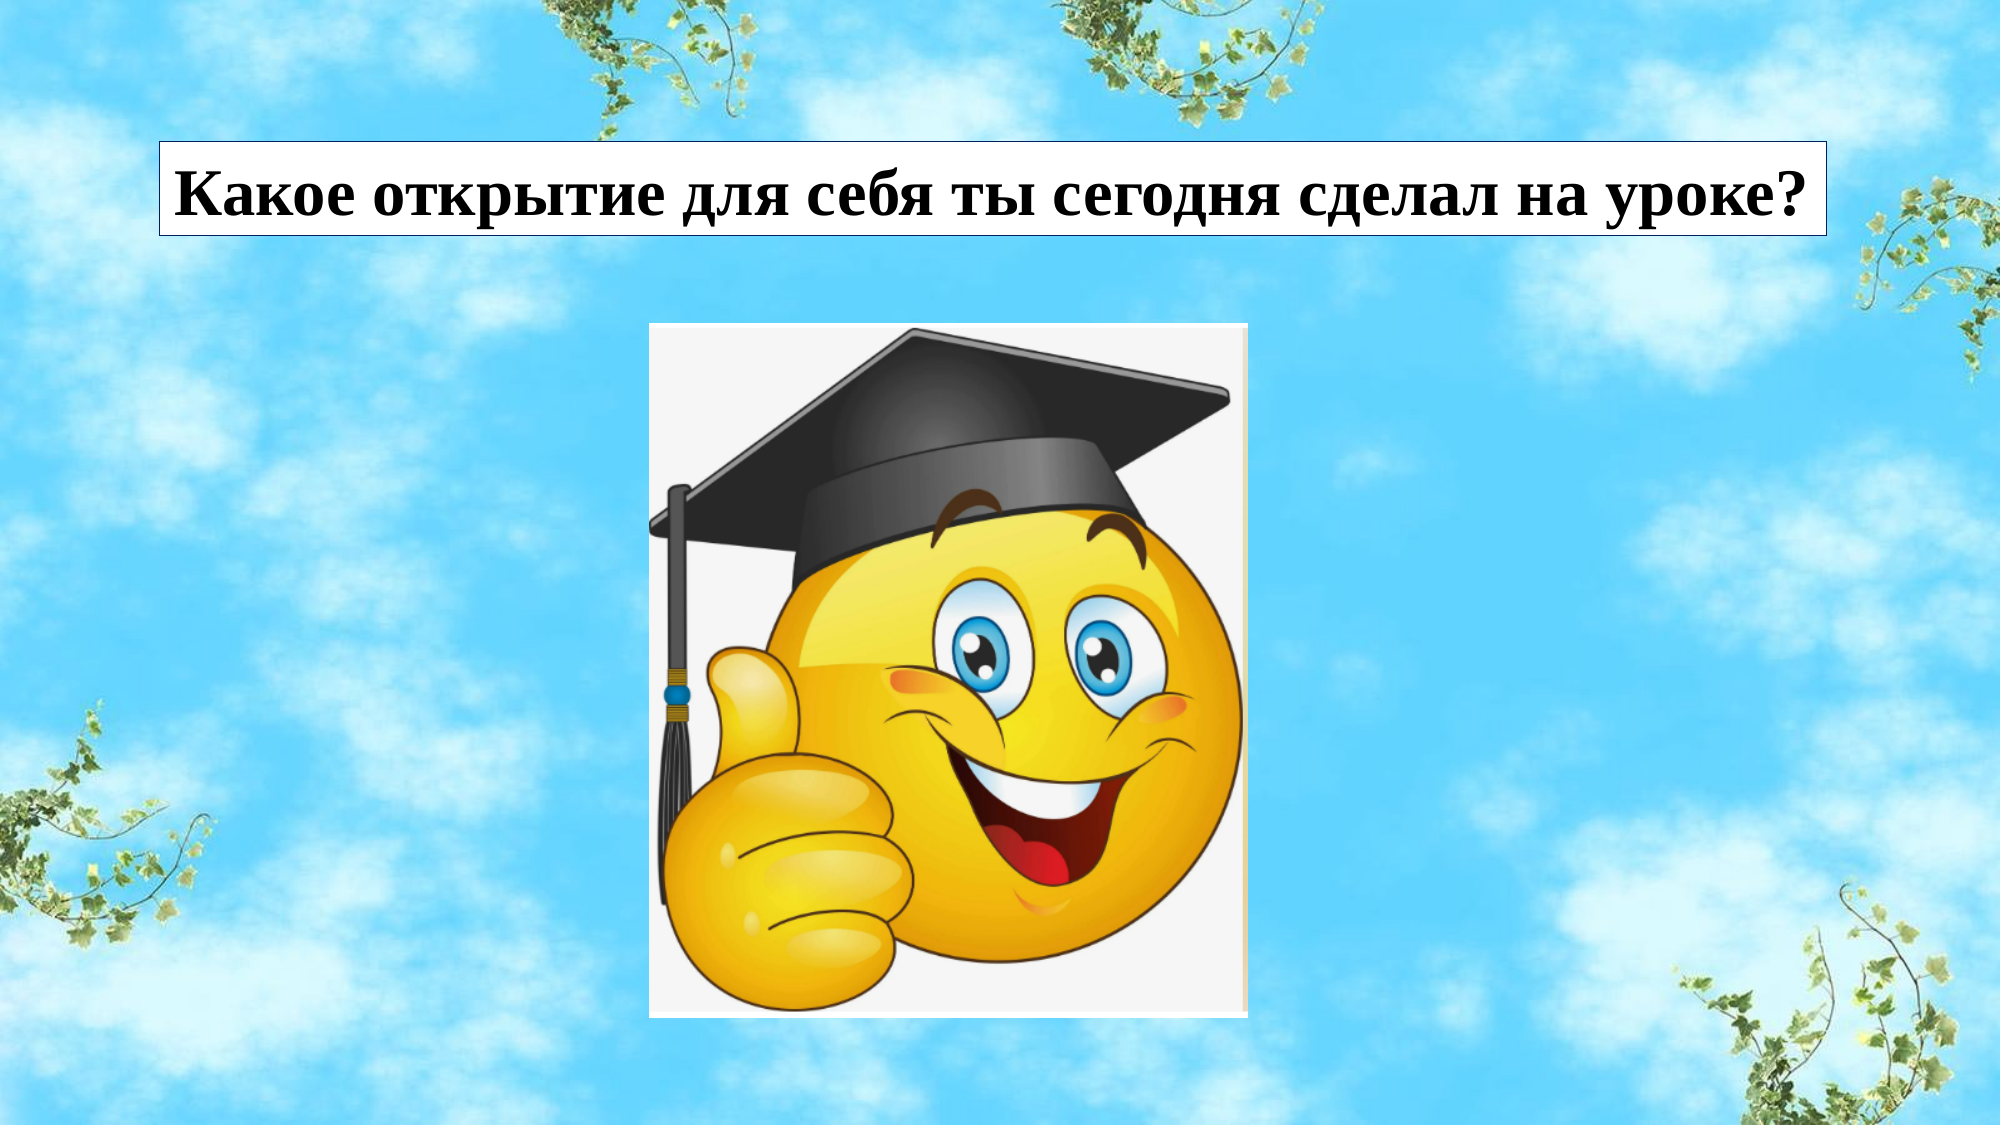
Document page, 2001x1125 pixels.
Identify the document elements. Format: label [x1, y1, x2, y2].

picture [649, 323, 1248, 1018]
list [0, 0, 2000, 1125]
